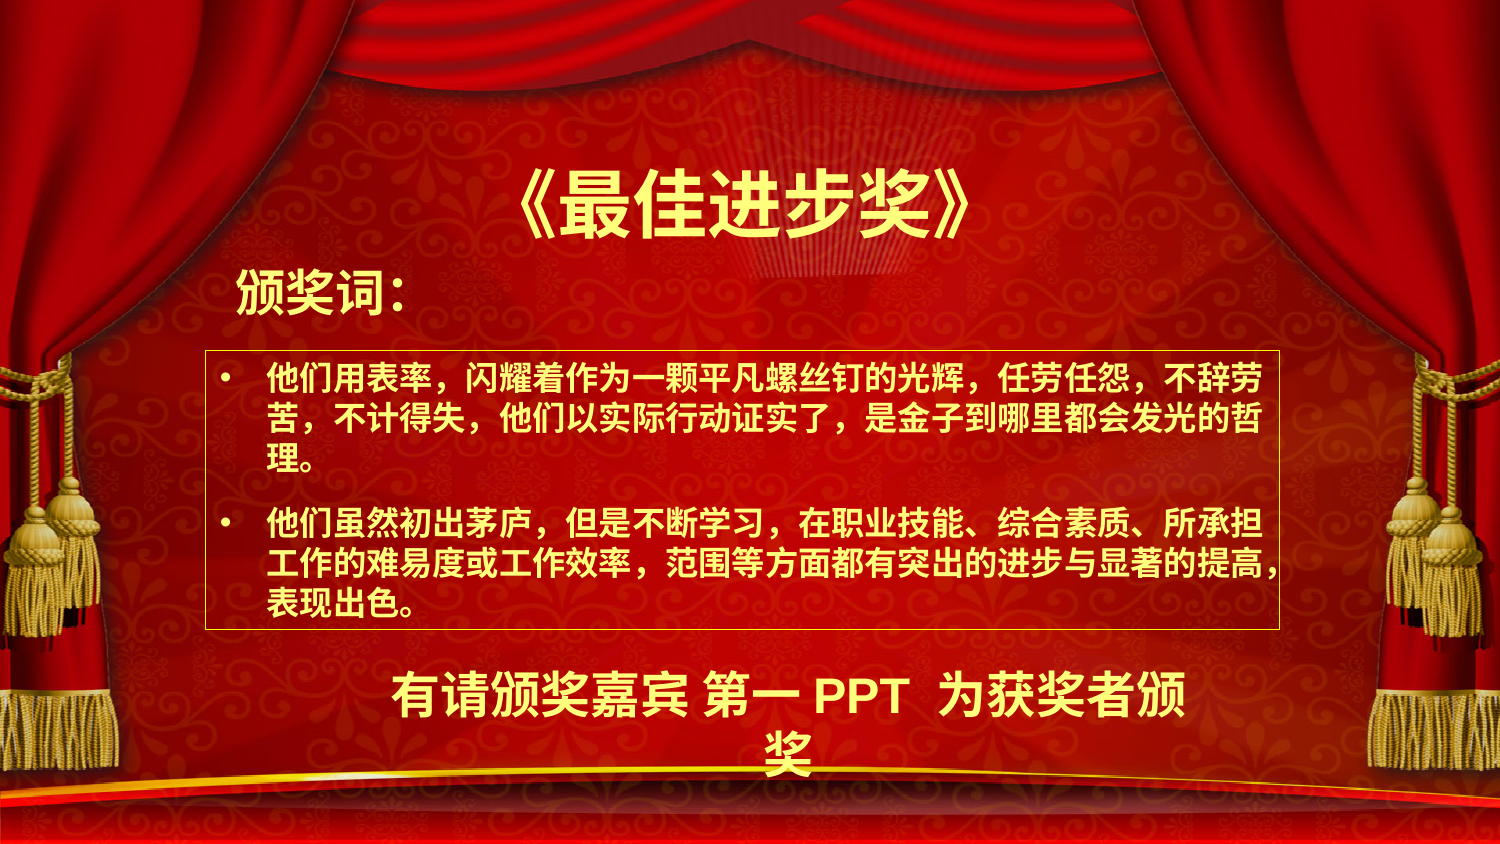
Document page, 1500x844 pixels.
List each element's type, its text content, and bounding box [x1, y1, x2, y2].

picture [0, 0, 1500, 844]
text_box 颁奖词： [207, 253, 414, 329]
text_box 《最佳进步奖》 [385, 150, 1105, 255]
text_box 有请颁奖嘉宾 第一PPT 为获奖者颁奖 [353, 656, 1223, 791]
text_box 他们用表率，闪耀着作为一颗平凡螺丝钉的光辉，任劳任怨，不辞劳苦，不计得失，他们以实际行动证实了，是金子到哪里都会发光的哲理。 他们虽然初出茅庐，但是不断学习，在职业技能、综合素质、所承担工作的难易度或工作效率，范围等方面都有突出的进步与显著的提高，表现出色。 [205, 350, 1280, 630]
